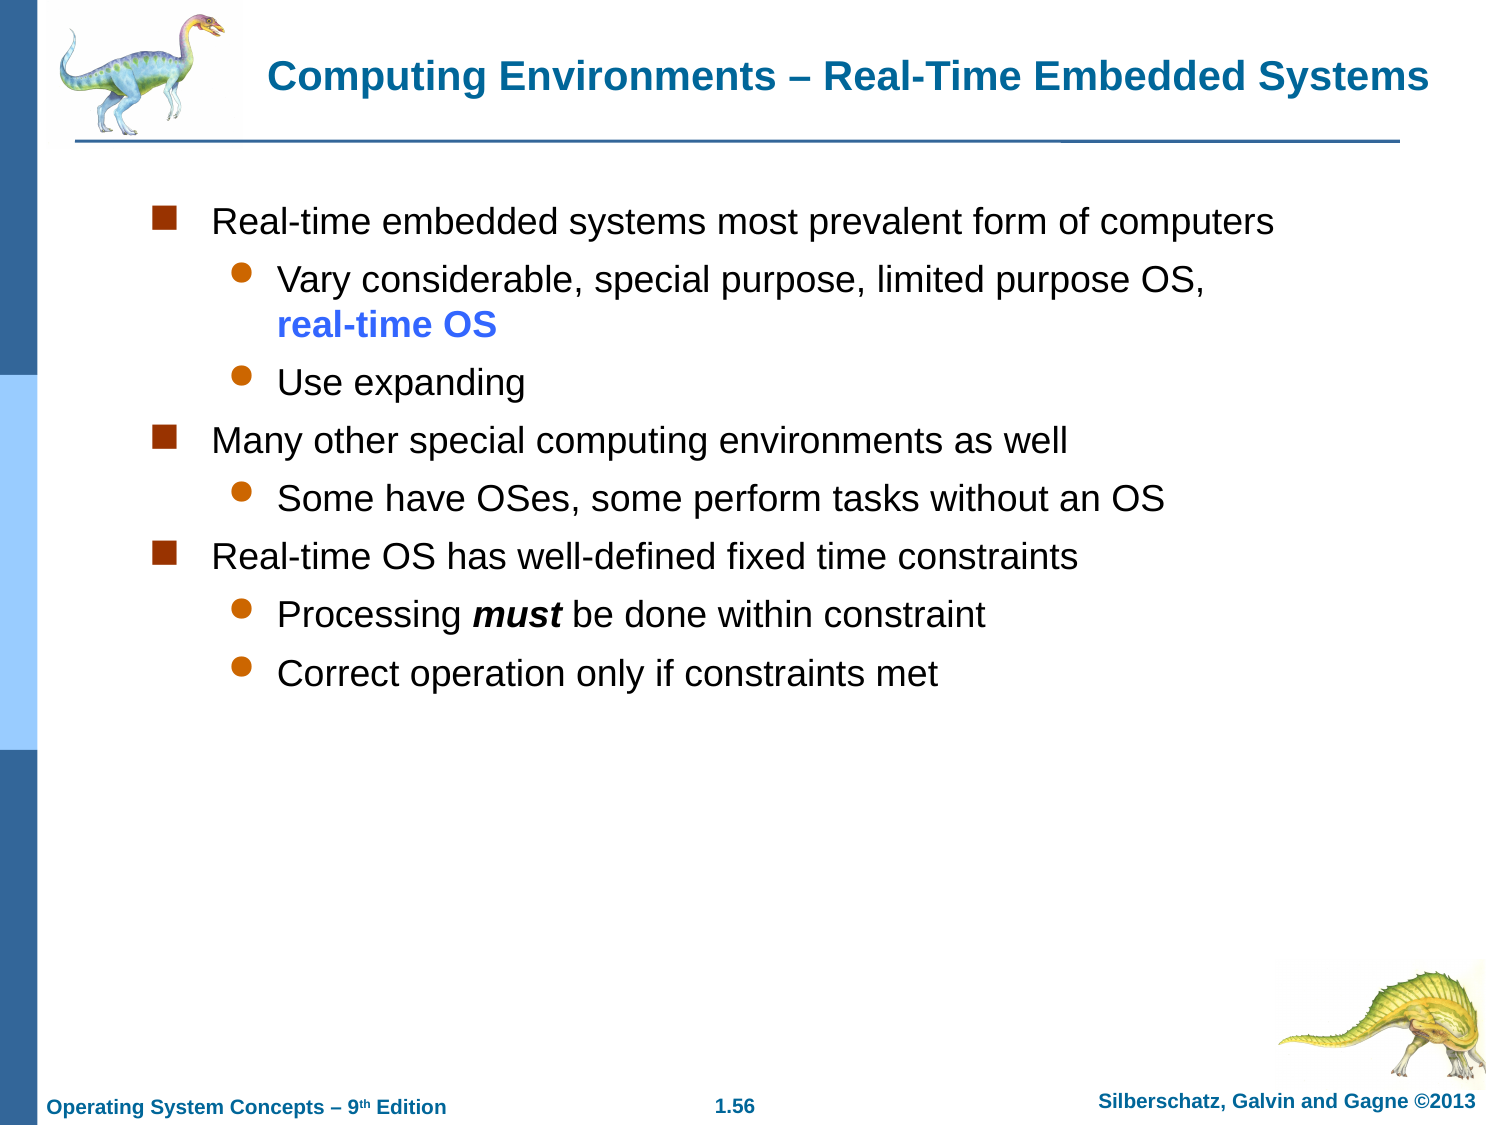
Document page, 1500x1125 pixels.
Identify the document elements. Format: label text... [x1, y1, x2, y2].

list Real-time embedded systems most prevalent form of computers Vary considerable, special purpose, limited purpose OS, real-time OS Use expanding Many other special computing environments as well Some have OSes, some perform tasks without an OS Real-time OS has well-defined fixed time constraints Processing must be done within constraint Correct operation only if constraints met [139, 189, 1329, 933]
picture [1275, 959, 1486, 1090]
picture [46, 0, 243, 149]
title Computing Environments – Real-Time Embedded Systems [173, 11, 1500, 107]
